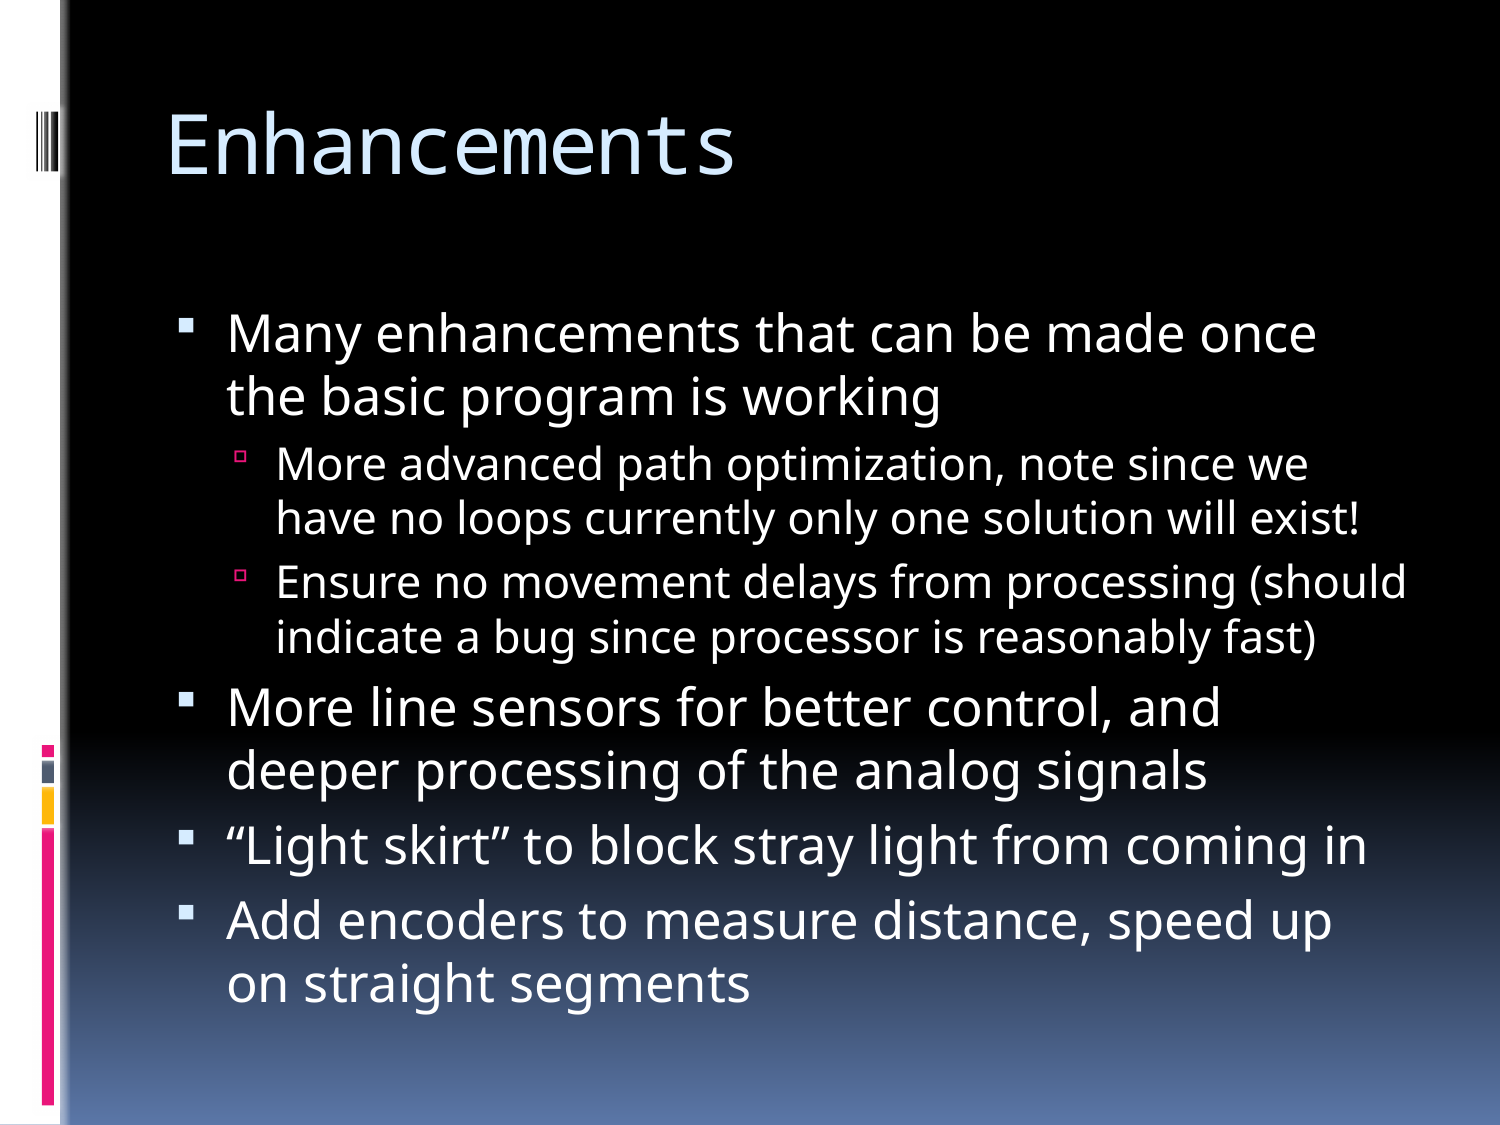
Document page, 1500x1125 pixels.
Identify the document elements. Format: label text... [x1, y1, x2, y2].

title Enhancements [150, 83, 1425, 234]
list Many enhancements that can be made once the basic program is working More advanced path optimization, note since we have no loops currently only one solution will exist! Ensure no movement delays from processing (should indicate a bug since processor is reasonably fast) More line sensors for better control, and deeper processing of the analog signals “Light skirt” to block stray light from coming in Add encoders to measure distance, speed up on straight segments [150, 292, 1425, 1043]
